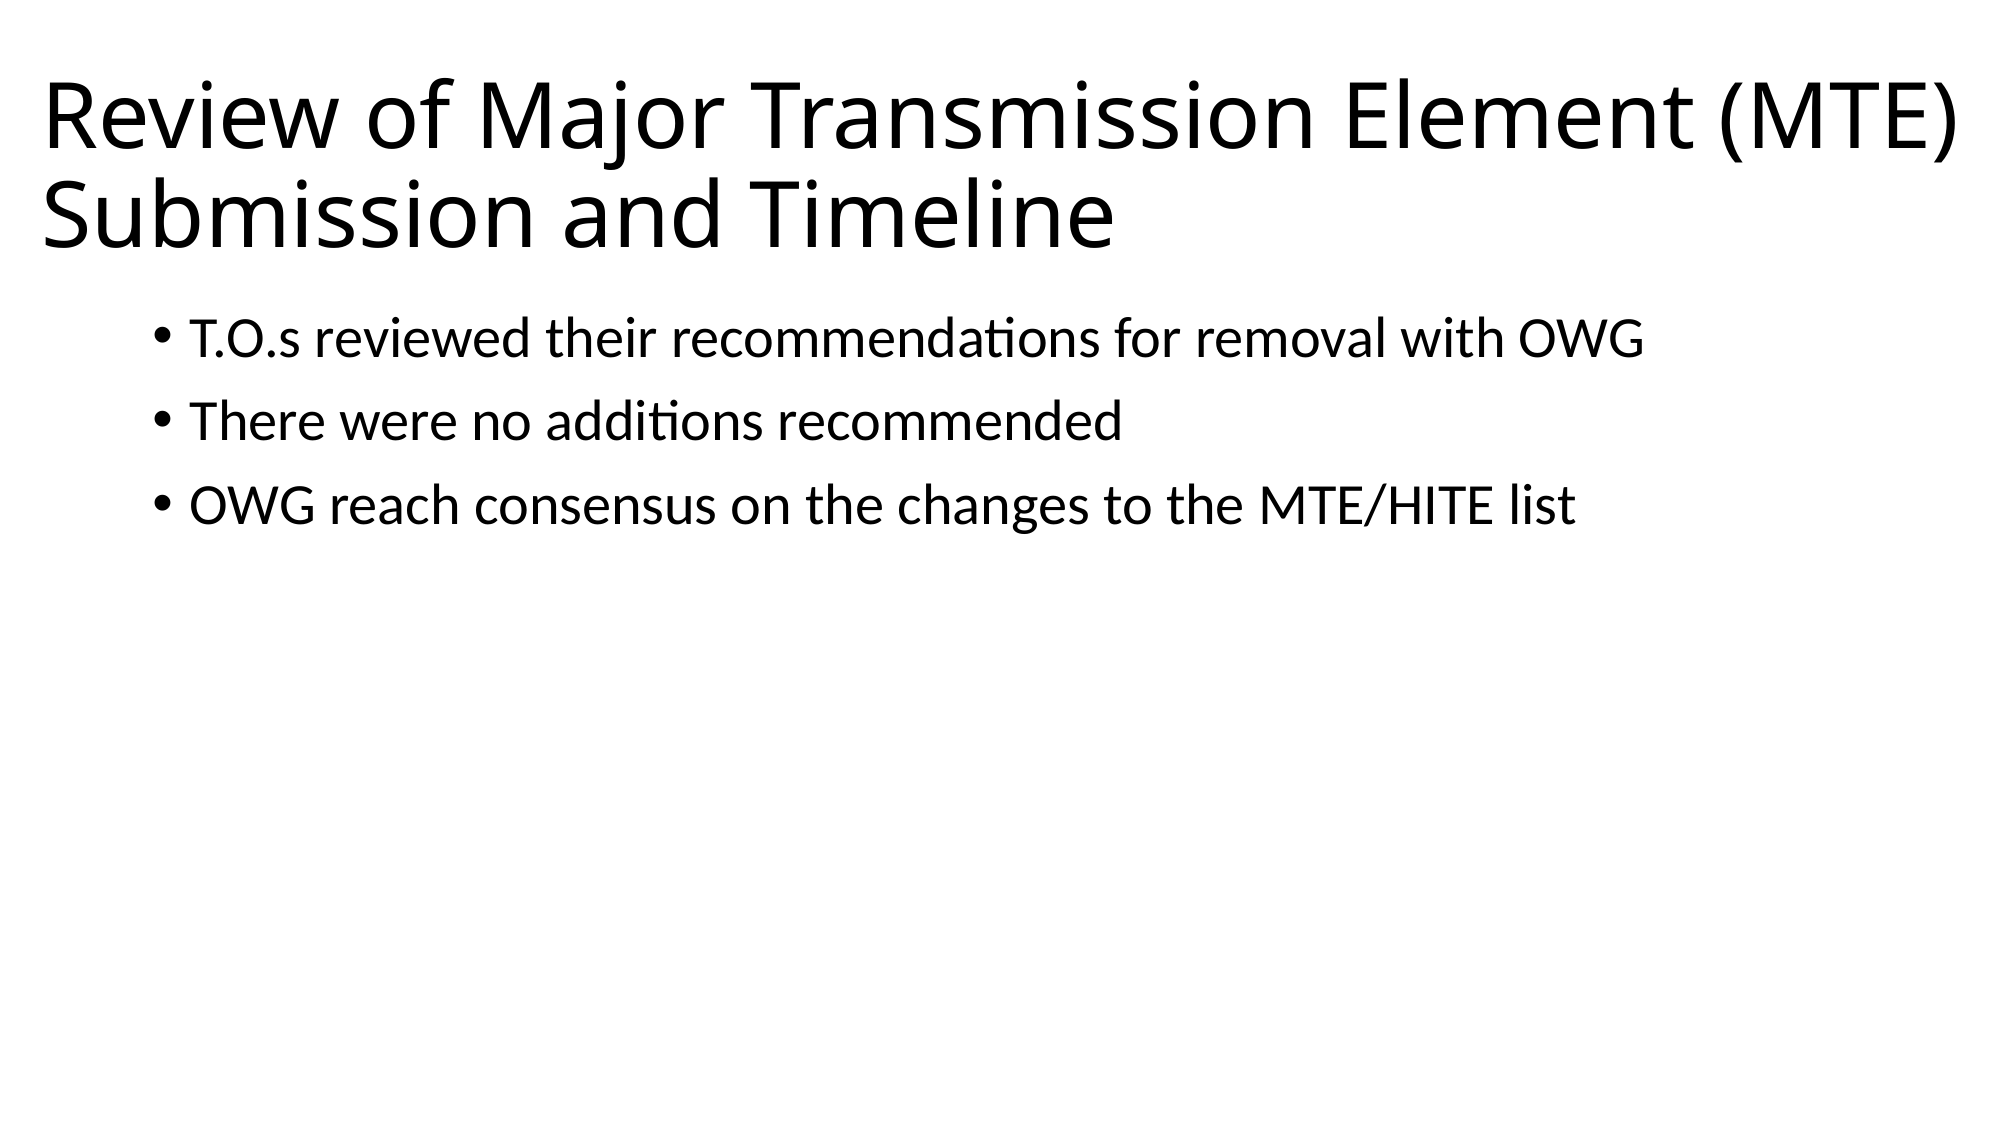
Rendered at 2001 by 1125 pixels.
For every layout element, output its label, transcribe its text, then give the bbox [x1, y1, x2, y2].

title Review of Major Transmission Element (MTE) Submission and Timeline [26, 59, 1980, 278]
list T.O.s reviewed their recommendations for removal with OWG There were no additions recommended OWG reach consensus on the changes to the MTE/HITE list [137, 299, 1863, 1014]
